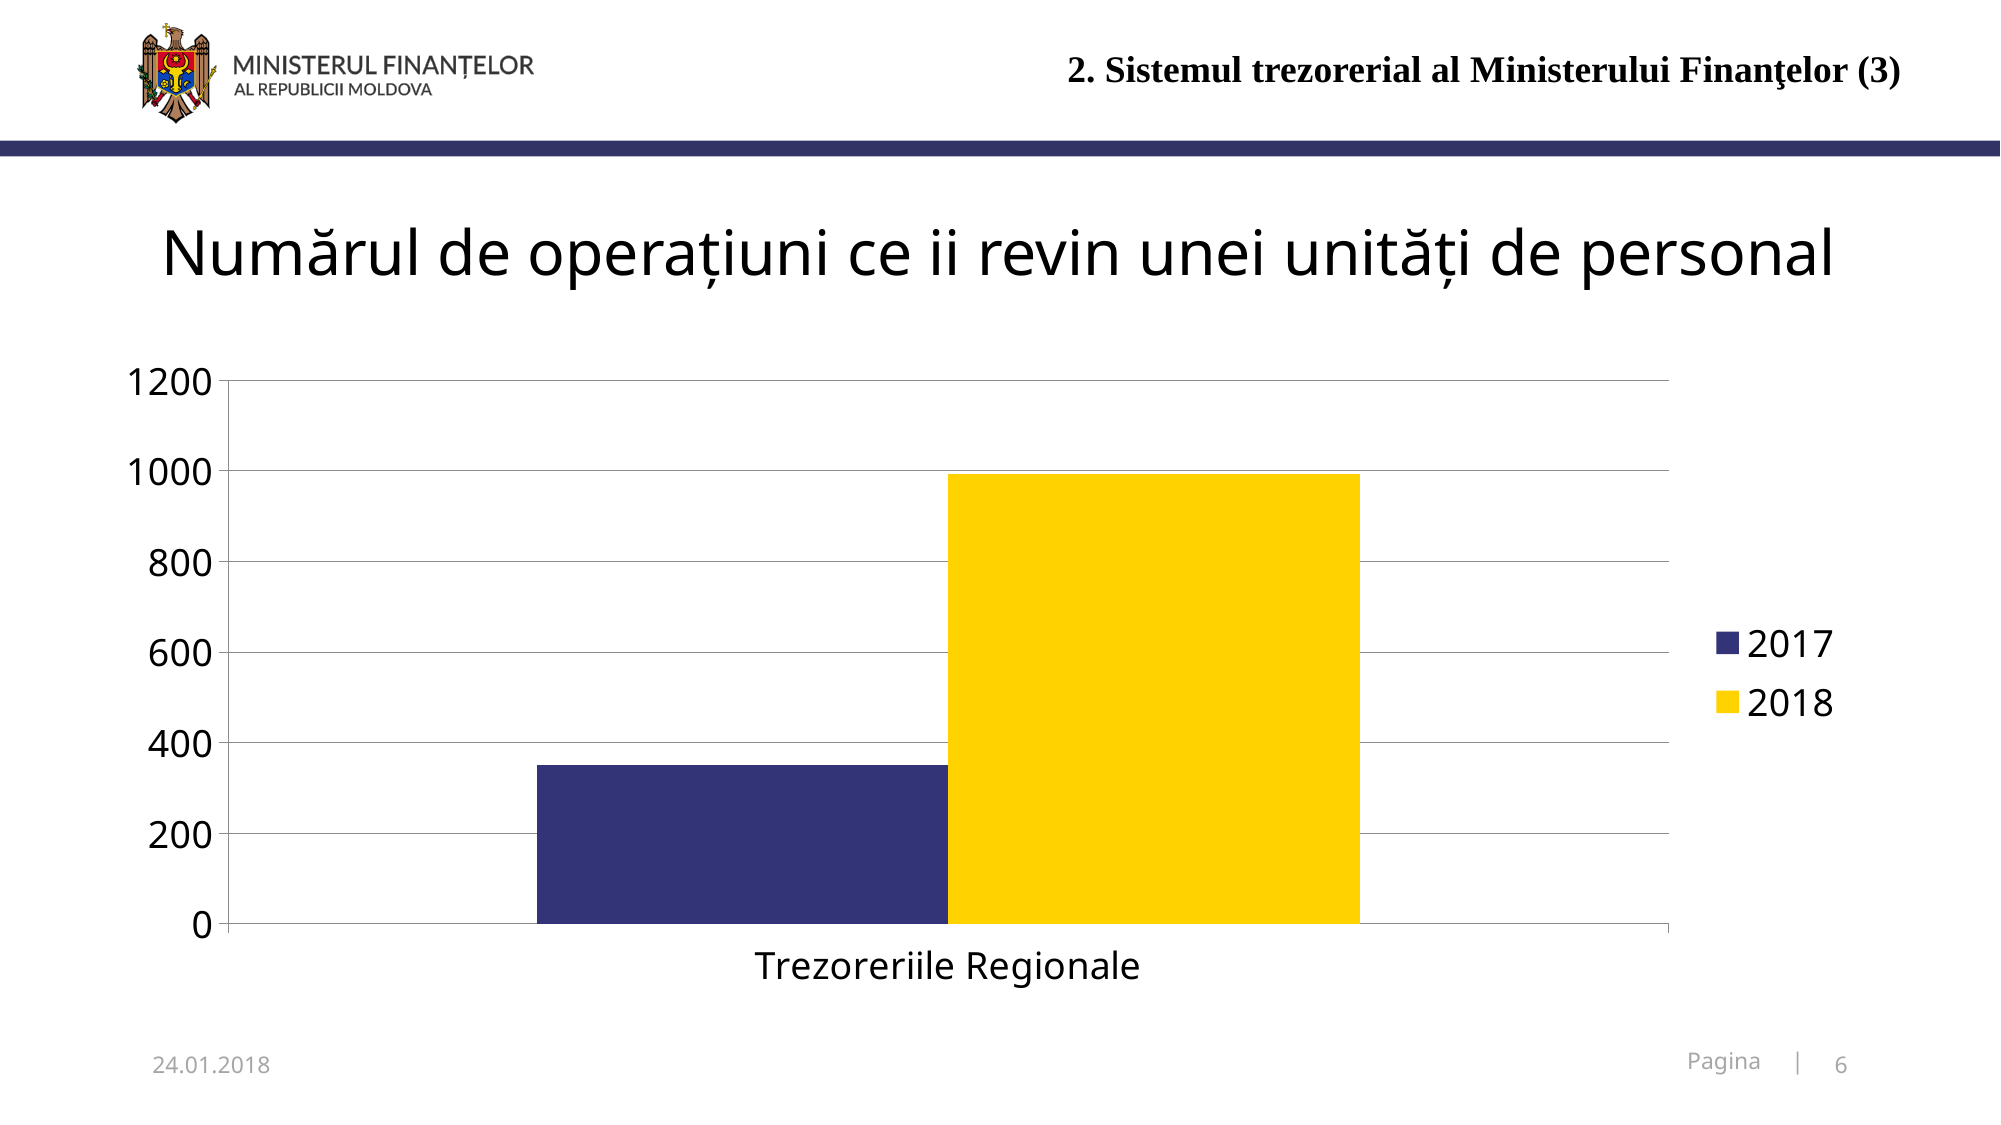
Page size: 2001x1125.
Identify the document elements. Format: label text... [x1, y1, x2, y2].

slide_number 6 [1801, 1042, 1863, 1103]
picture [137, 23, 534, 124]
chart [90, 341, 1860, 1004]
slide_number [137, 1042, 588, 1103]
title Numărul de operațiuni ce ii revin unei unități de personal [137, 214, 1863, 432]
list 2. Sistemul trezorerial al Ministerului Finanţelor (3) [1041, 42, 1917, 101]
